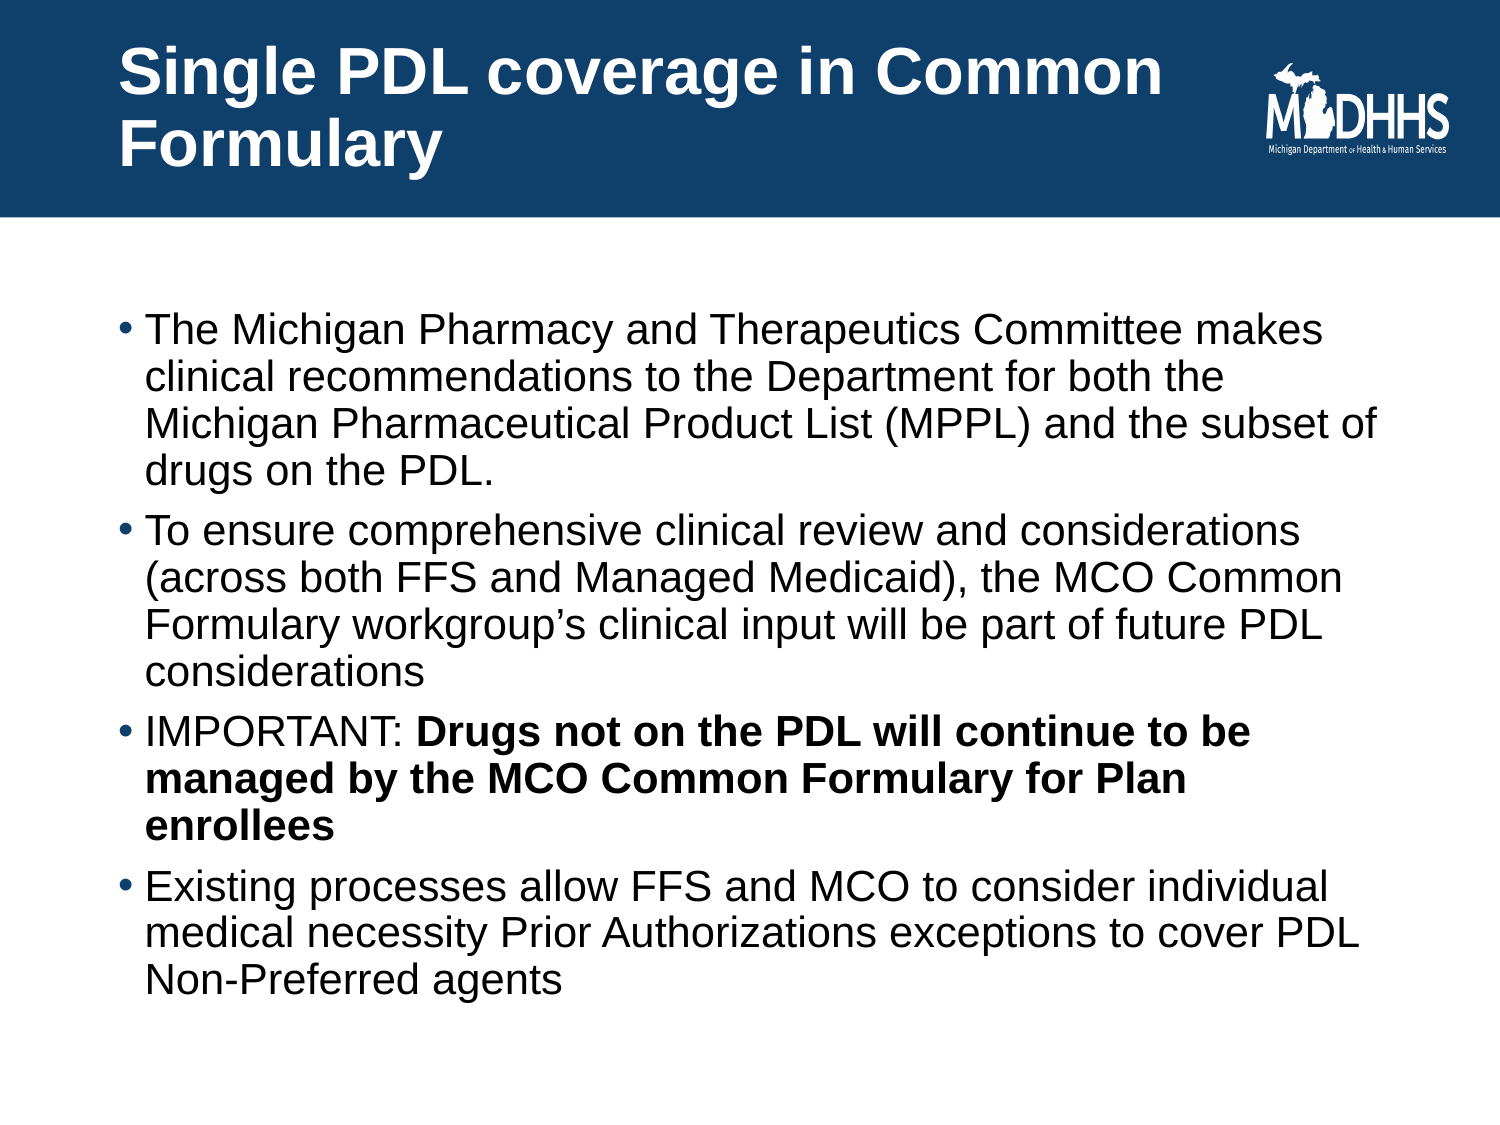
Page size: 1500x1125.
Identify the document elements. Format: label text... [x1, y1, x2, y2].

title Single PDL coverage in Common Formulary [103, 0, 1216, 218]
picture [1266, 63, 1449, 155]
list The Michigan Pharmacy and Therapeutics Committee makes clinical recommendations to the Department for both the Michigan Pharmaceutical Product List (MPPL) and the subset of drugs on the PDL. To ensure comprehensive clinical review and considerations (across both FFS and Managed Medicaid), the MCO Common Formulary workgroup’s clinical input will be part of future PDL considerations IMPORTANT: Drugs not on the PDL will continue to be managed by the MCO Common Formulary for Plan enrollees Existing processes allow FFS and MCO to consider individual medical necessity Prior Authorizations exceptions to cover PDL Non-Preferred agents [103, 299, 1397, 1014]
